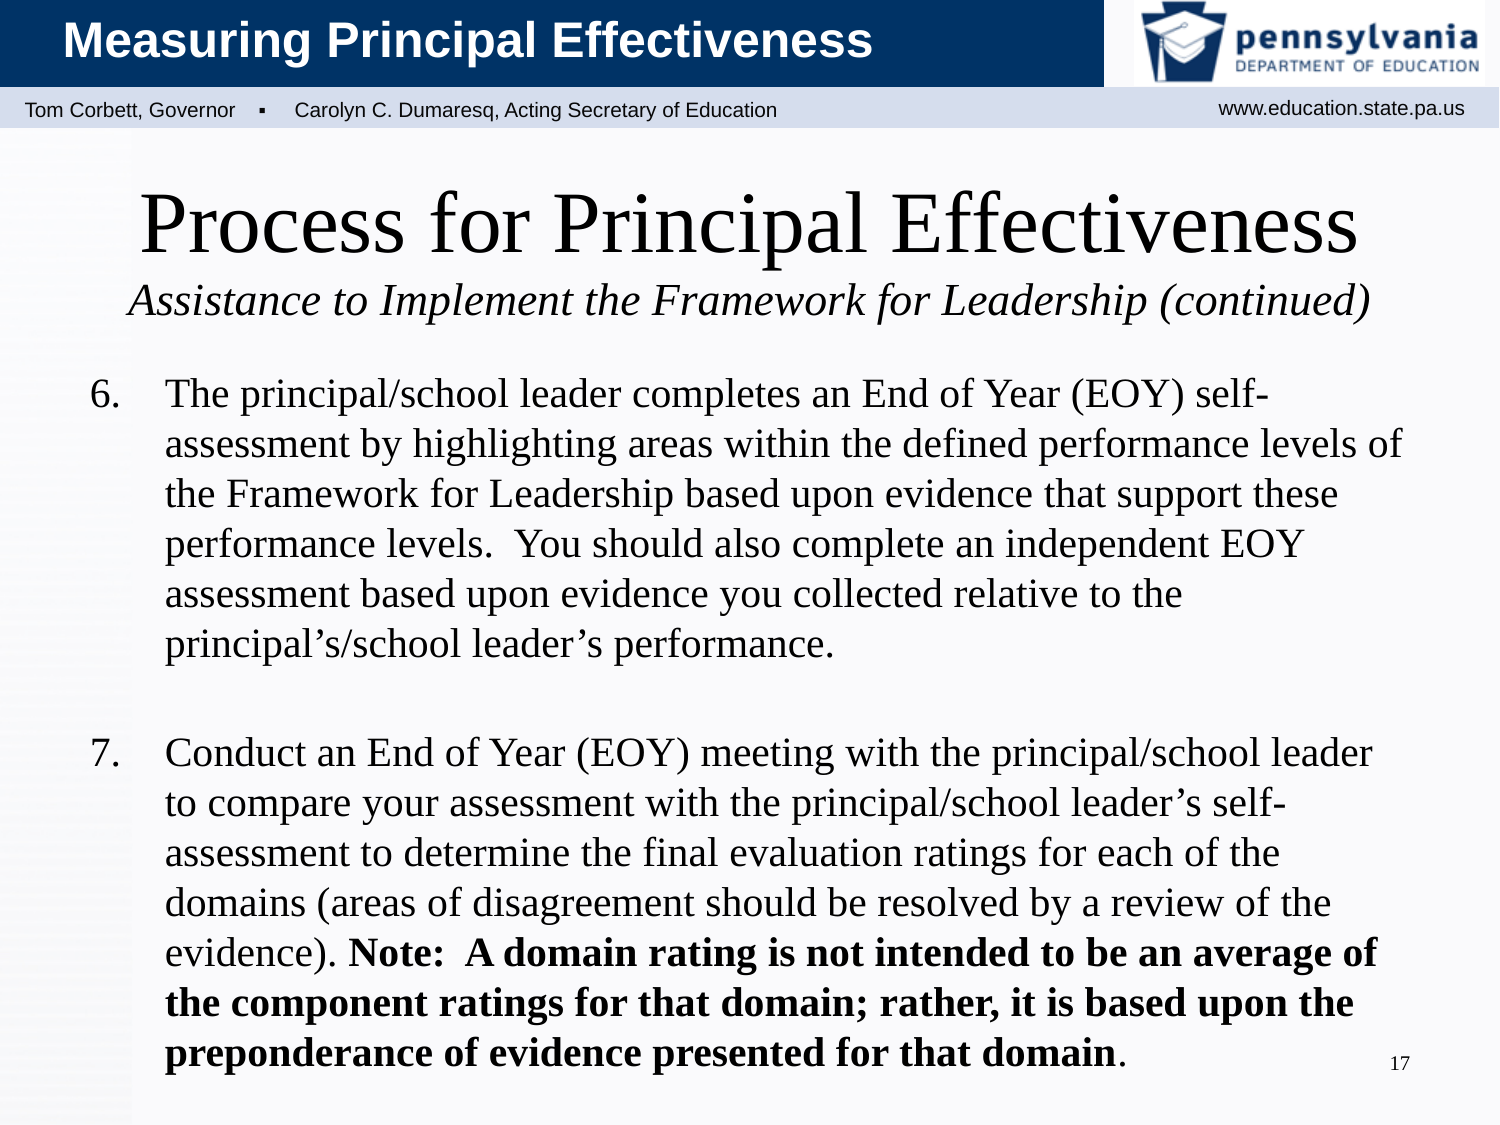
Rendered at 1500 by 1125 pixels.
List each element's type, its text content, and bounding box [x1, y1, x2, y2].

list The principal/school leader completes an End of Year (EOY) self-assessment by highlighting areas within the defined performance levels of the Framework for Leadership based upon evidence that support these performance levels. You should also complete an independent EOY assessment based upon evidence you collected relative to the principal’s/school leader’s performance. Conduct an End of Year (EOY) meeting with the principal/school leader to compare your assessment with the principal/school leader’s self-assessment to determine the final evaluation ratings for each of the domains (areas of disagreement should be resolved by a review of the evidence). Note: A domain rating is not intended to be an average of the component ratings for that domain; rather, it is based upon the preponderance of evidence presented for that domain. [75, 325, 1425, 1093]
picture [0, 0, 1500, 1125]
title Process for Principal Effectiveness Assistance to Implement the Framework for Leadership (continued) [75, 157, 1425, 325]
text_box 17 [1374, 1042, 1444, 1103]
